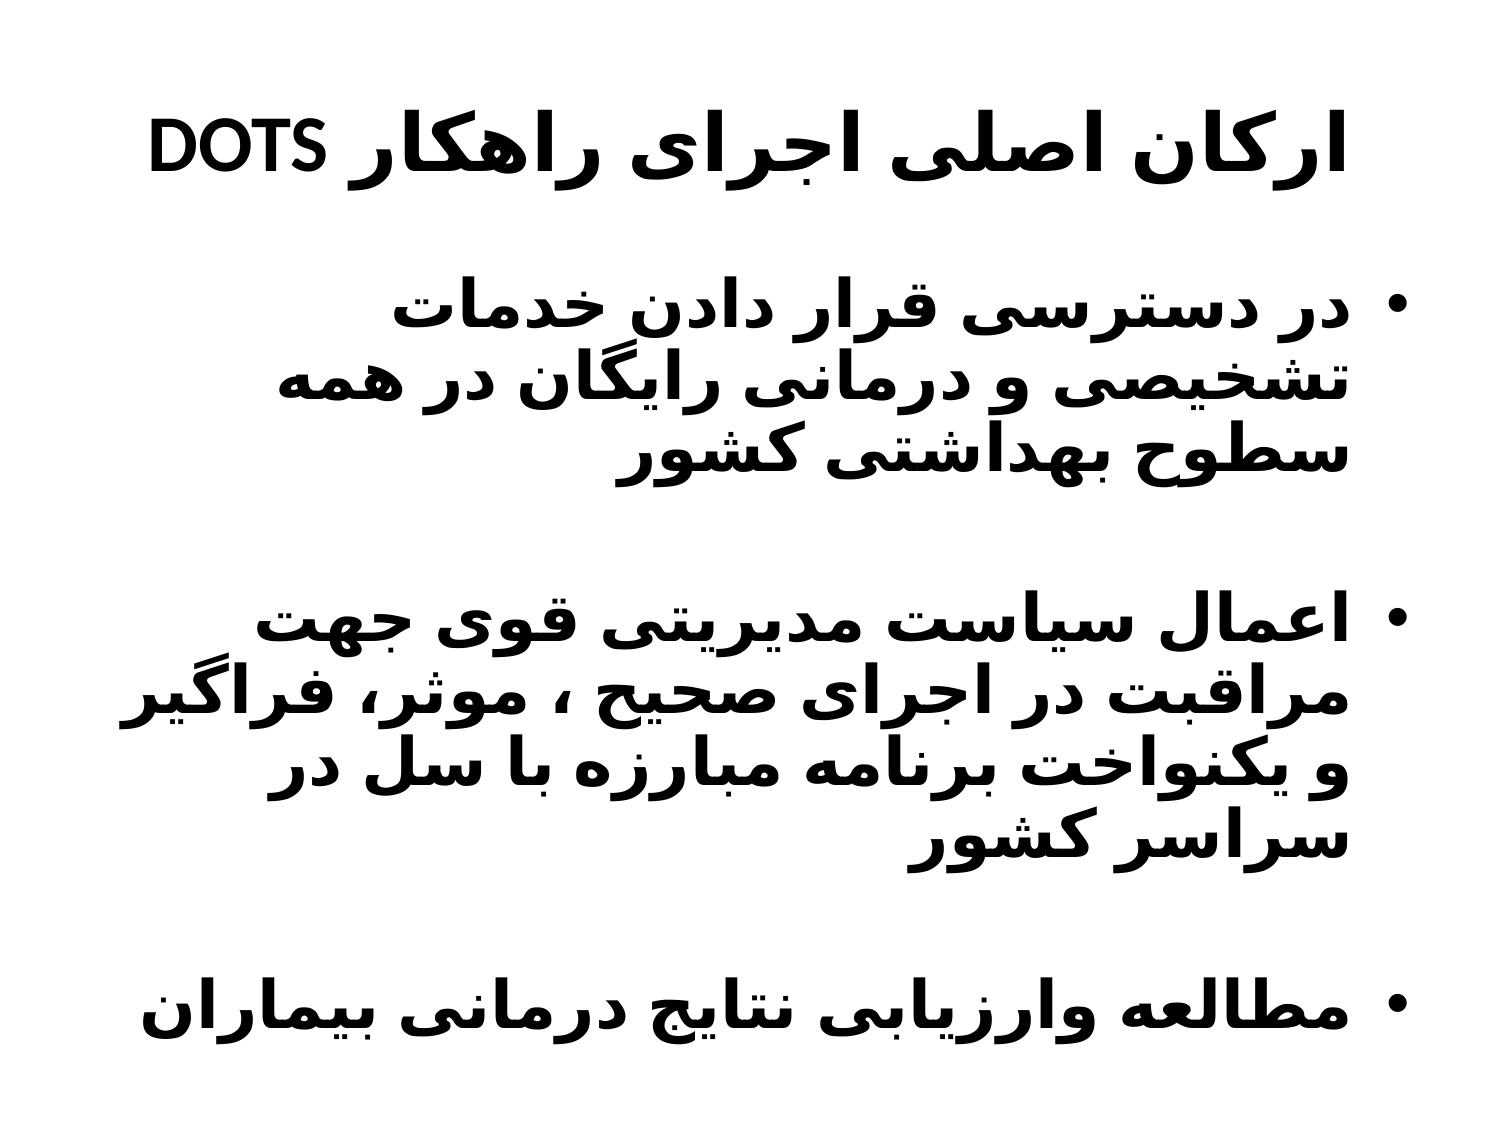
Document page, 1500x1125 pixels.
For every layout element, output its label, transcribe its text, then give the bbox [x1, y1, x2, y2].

list در دسترسی قرار دادن خدمات تشخیصی و درمانی رایگان در همه سطوح بهداشتی کشور اعمال سیاست مدیریتی قوی جهت مراقبت در اجرای صحیح ، موثر، فراگیر و یکنواخت برنامه مبارزه با سل در سراسر کشور مطالعه وارزیابی نتایج درمانی بیماران [75, 262, 1425, 1005]
title ارکان اصلی اجرای راهکار DOTS [75, 45, 1425, 233]
